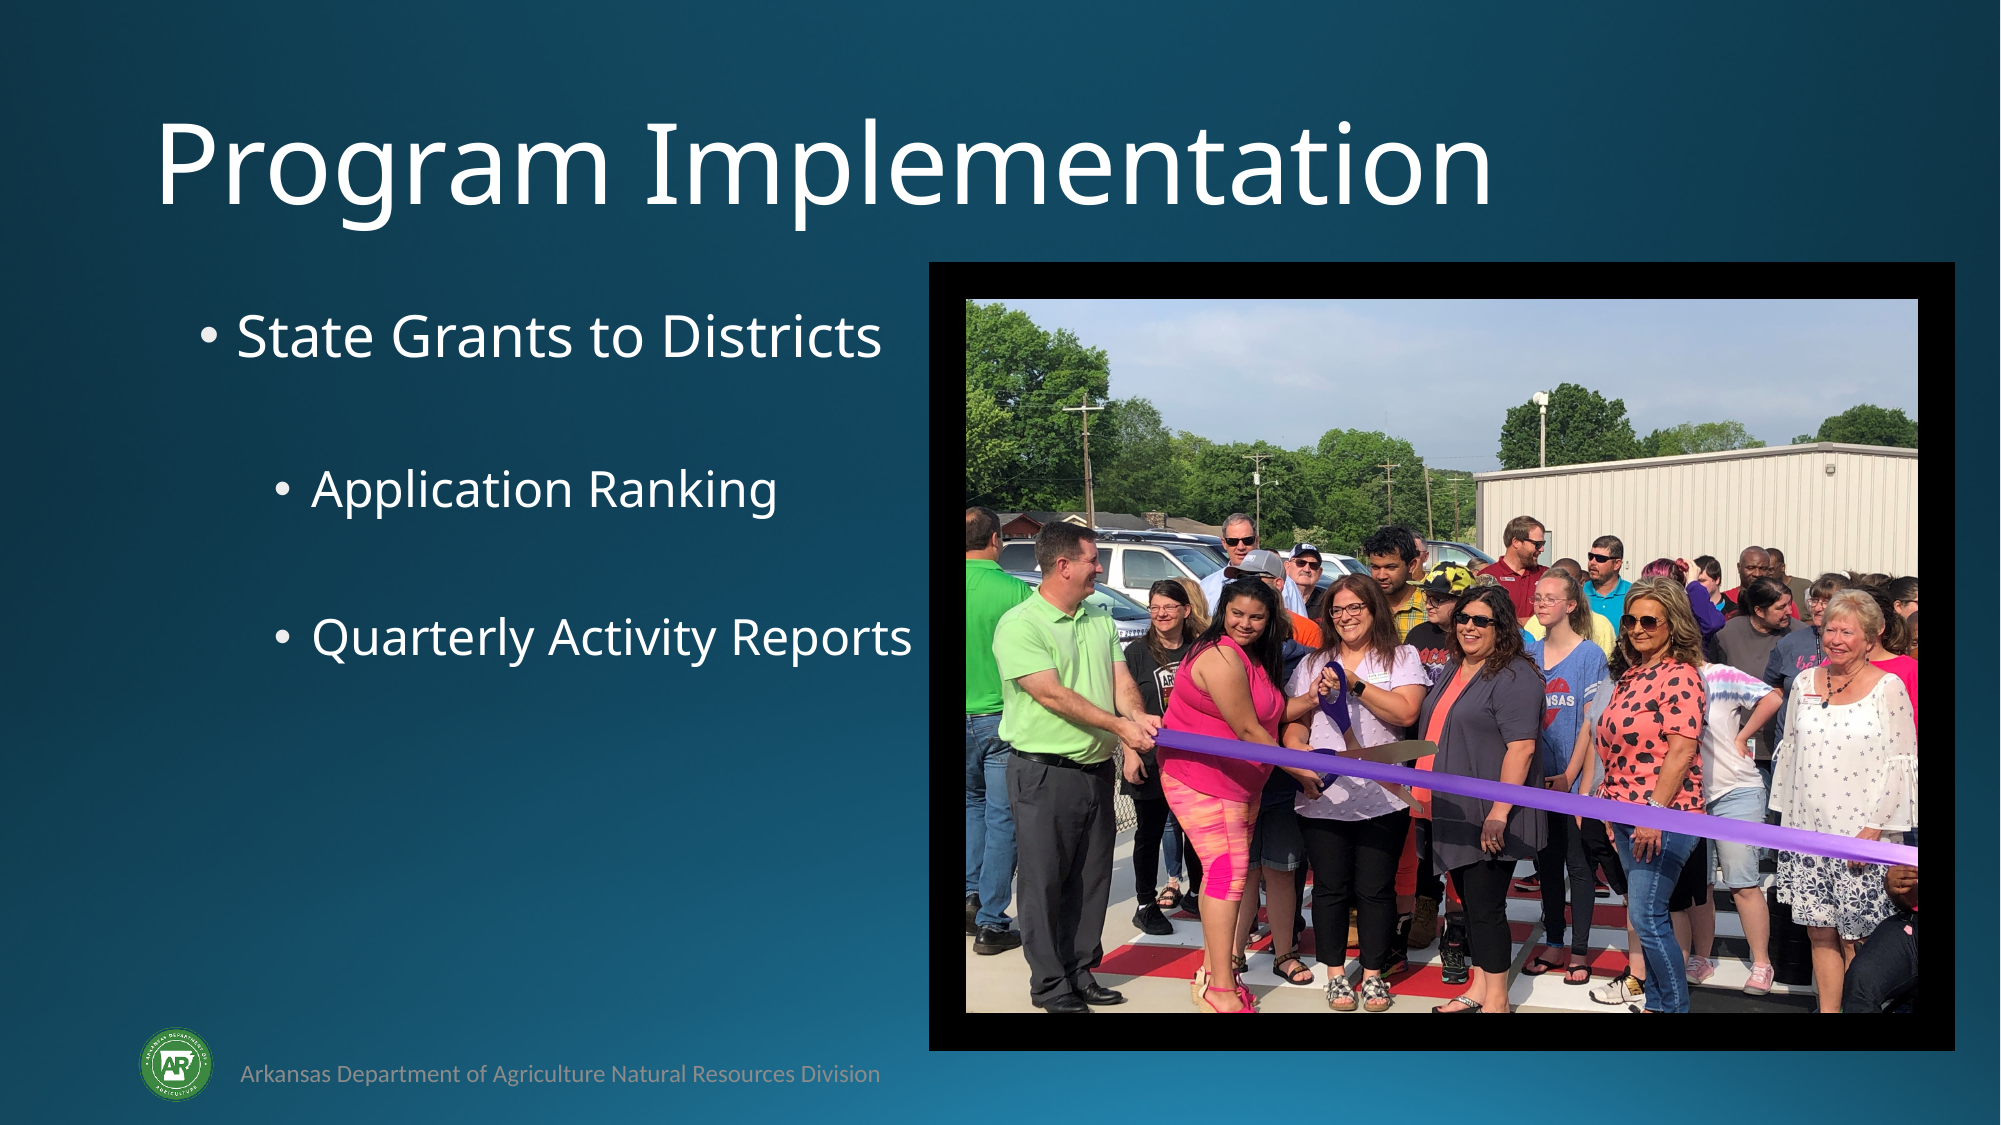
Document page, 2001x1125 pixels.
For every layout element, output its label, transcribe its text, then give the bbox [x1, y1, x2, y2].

footer Arkansas Department of Agriculture Natural Resources Division [225, 1042, 1333, 1103]
picture [0, 0, 2001, 1125]
title Program Implementation [137, 59, 1863, 278]
list State Grants to Districts Application Ranking Quarterly Activity Reports [183, 299, 929, 1014]
